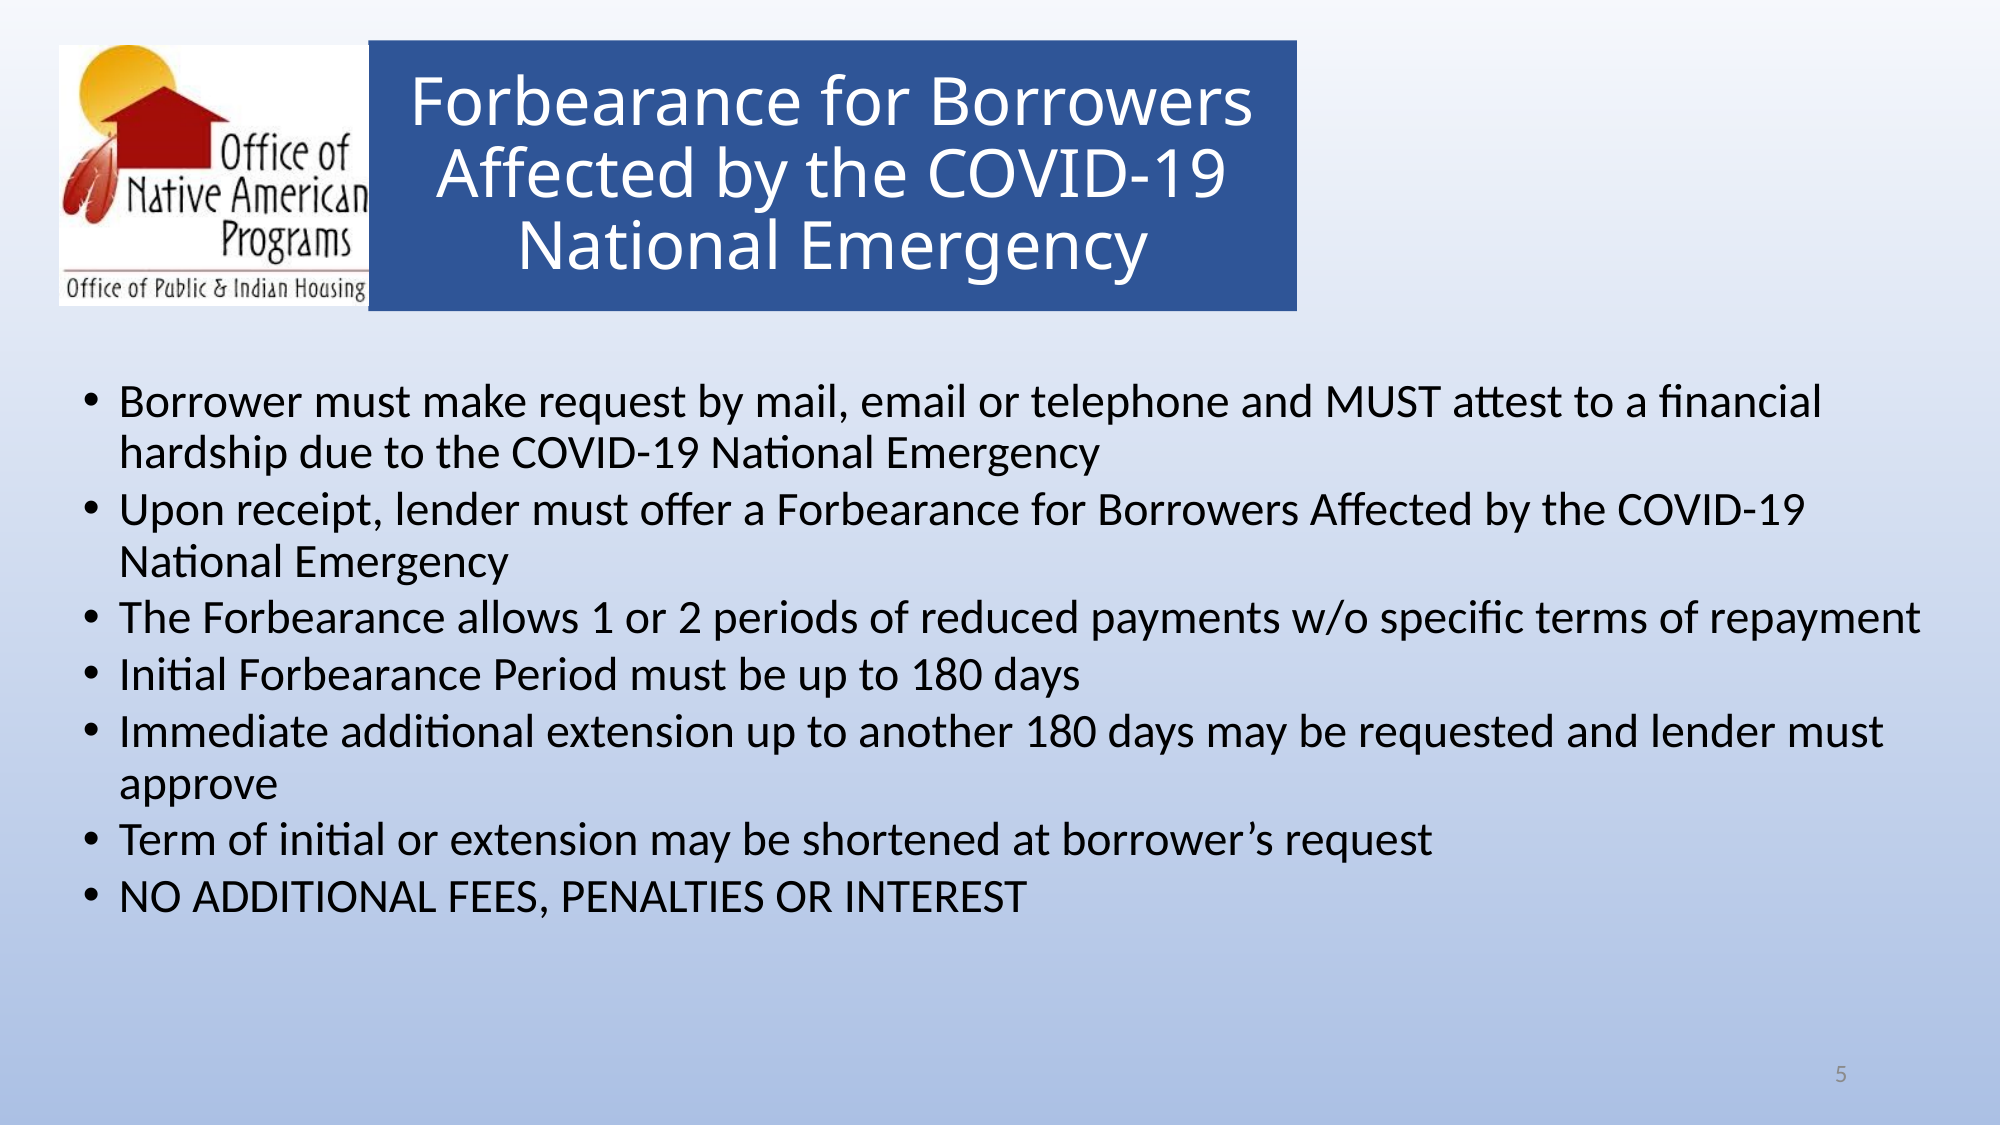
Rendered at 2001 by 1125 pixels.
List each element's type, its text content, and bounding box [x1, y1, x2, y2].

slide_number 5 [1412, 1042, 1863, 1103]
title Forbearance for Borrowers Affected by the COVID-19 National Emergency [368, 40, 1297, 305]
picture [59, 45, 369, 306]
list Borrower must make request by mail, email or telephone and MUST attest to a financial hardship due to the COVID-19 National Emergency Upon receipt, lender must offer a Forbearance for Borrowers Affected by the COVID-19 National Emergency The Forbearance allows 1 or 2 periods of reduced payments w/o specific terms of repayment Initial Forbearance Period must be up to 180 days Immediate additional extension up to another 180 days may be requested and lender must approve Term of initial or extension may be shortened at borrower’s request NO ADDITIONAL FEES, PENALTIES OR INTEREST [67, 305, 1941, 1040]
